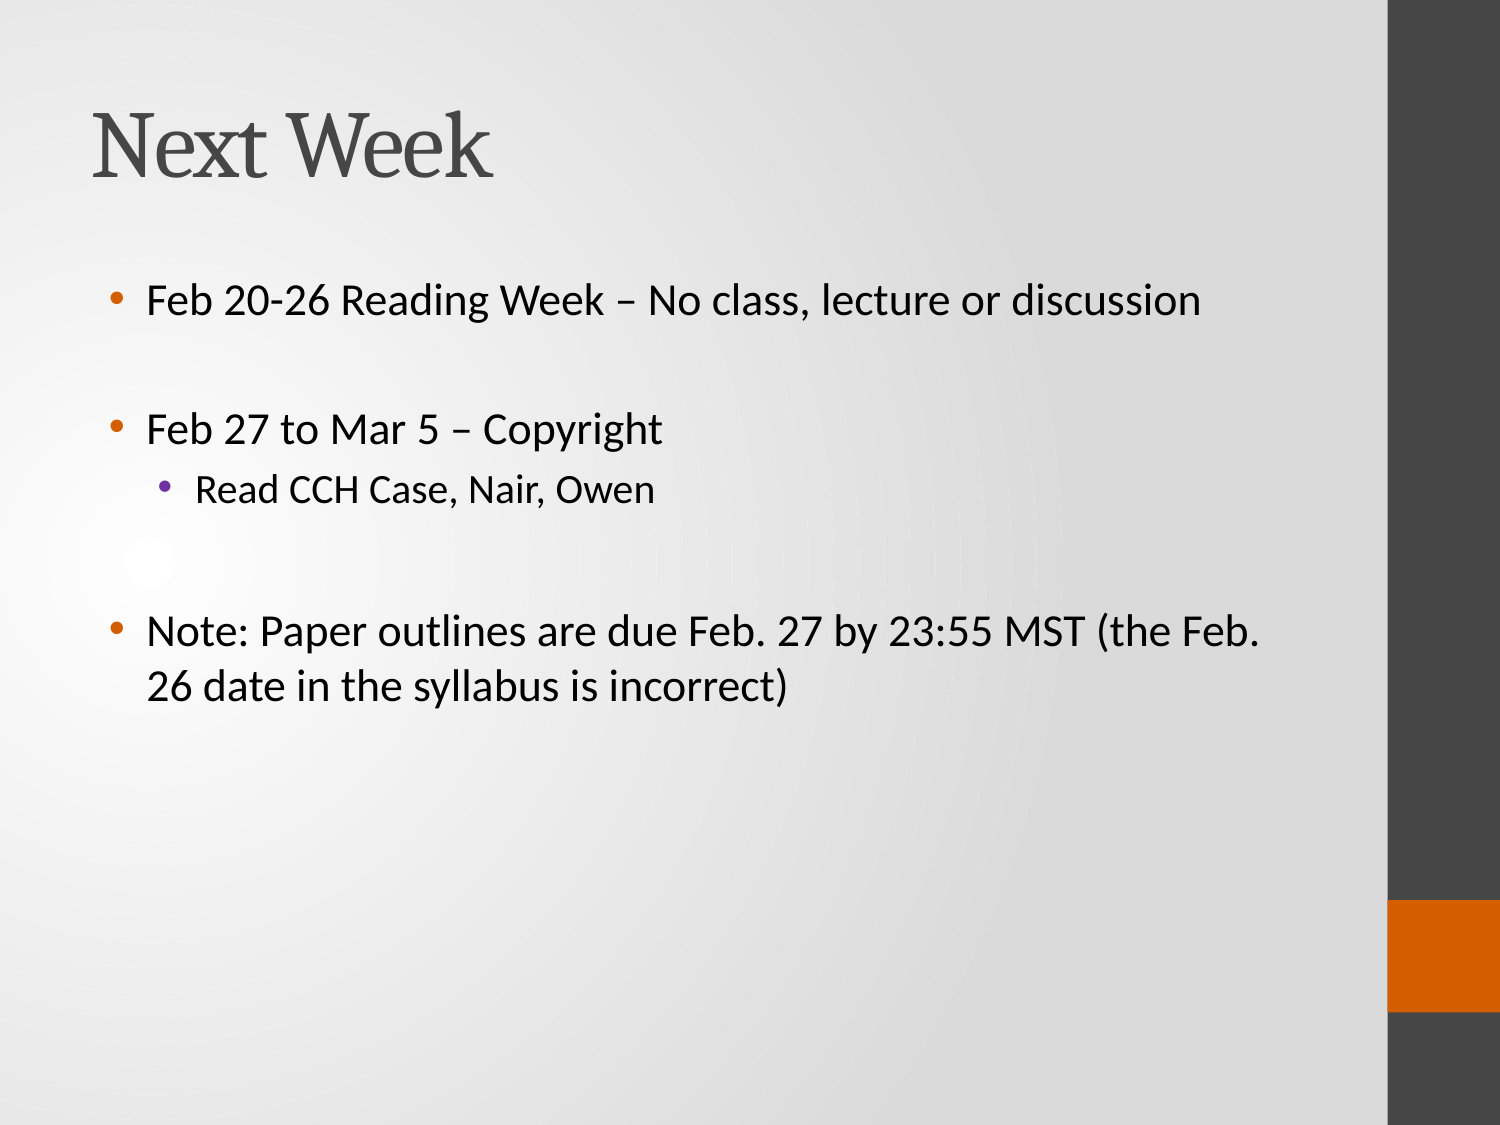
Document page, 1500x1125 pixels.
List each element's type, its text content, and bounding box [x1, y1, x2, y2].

title Next Week [75, 45, 1325, 233]
list Feb 20-26 Reading Week – No class, lecture or discussion Feb 27 to Mar 5 – Copyright Read CCH Case, Nair, Owen Note: Paper outlines are due Feb. 27 by 23:55 MST (the Feb. 26 date in the syllabus is incorrect) [75, 262, 1325, 1050]
